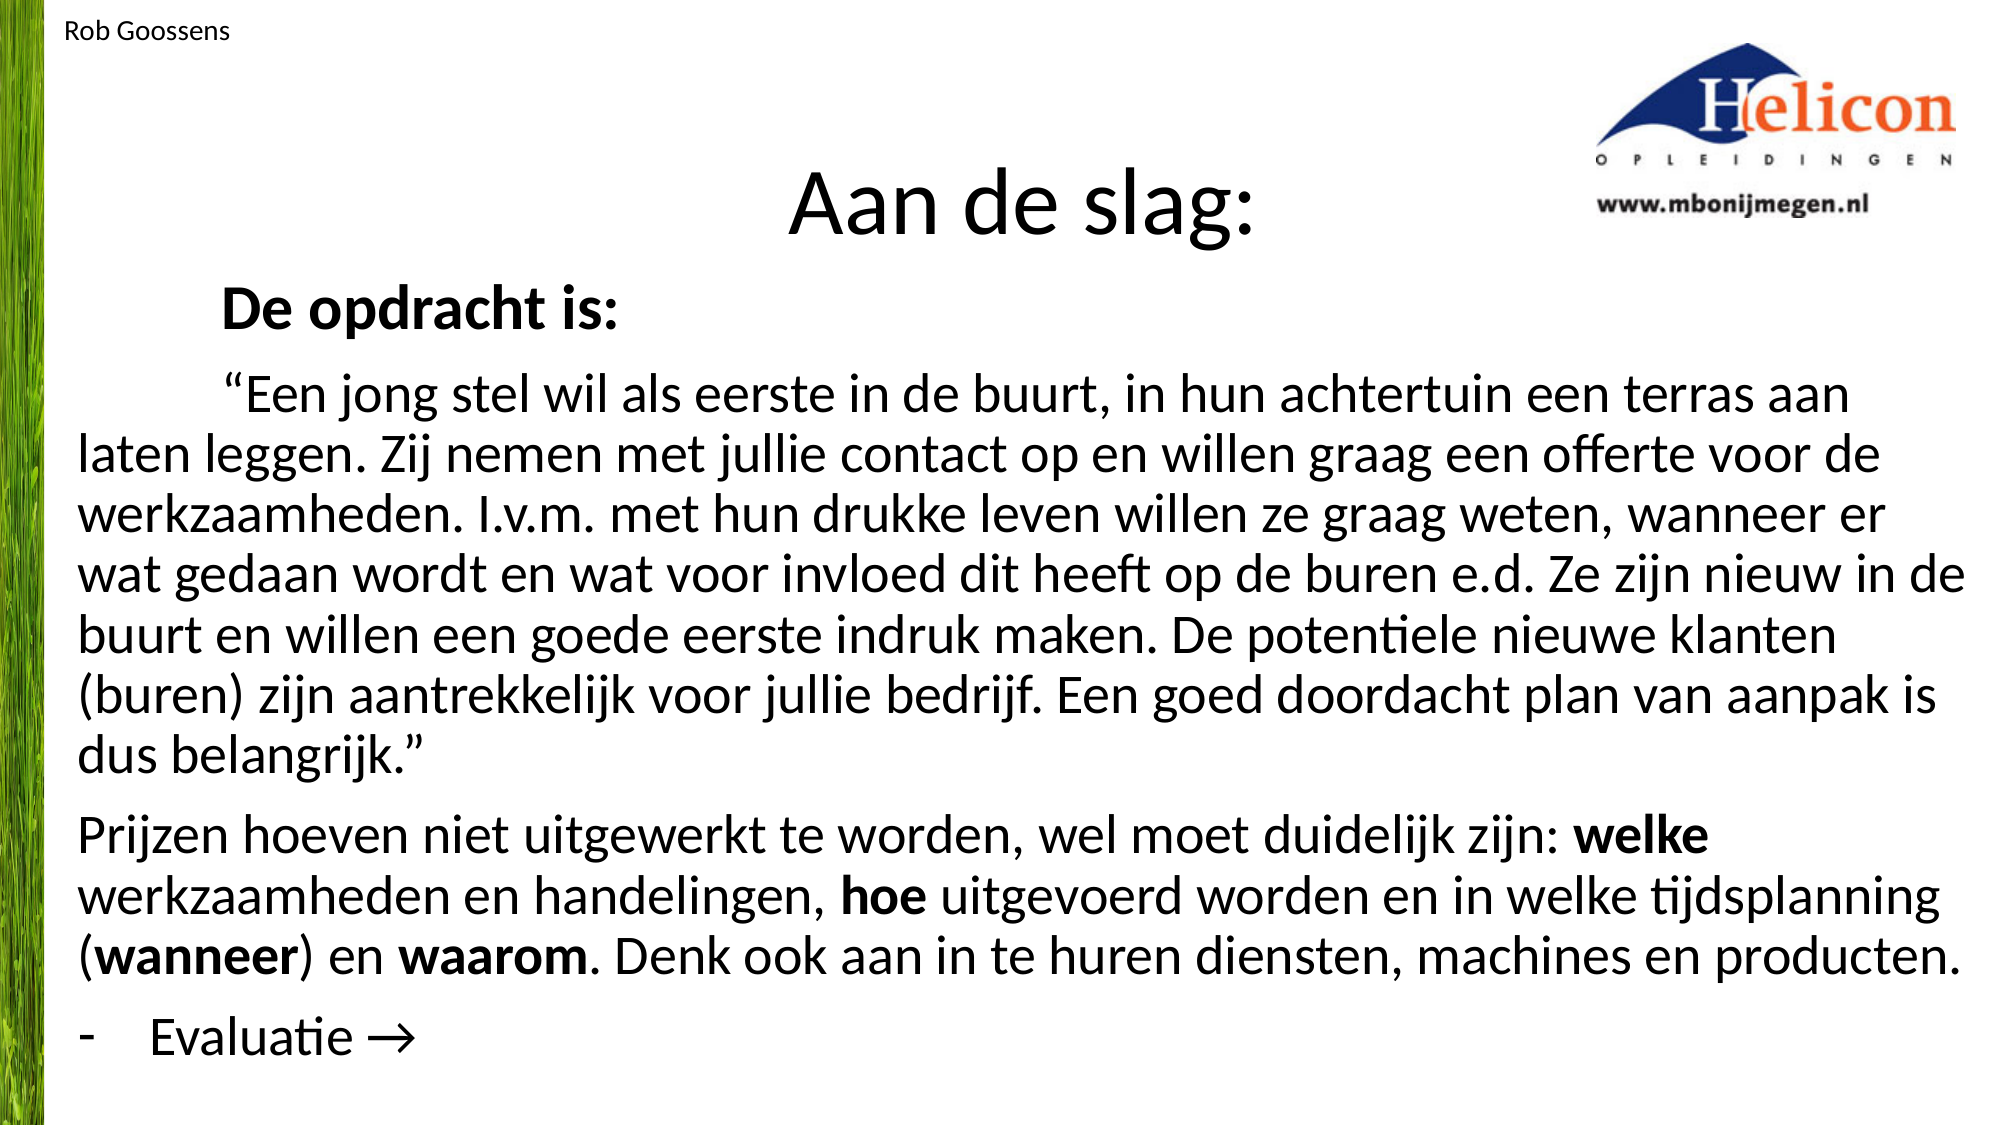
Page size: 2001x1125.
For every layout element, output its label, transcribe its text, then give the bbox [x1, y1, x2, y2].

text_box Rob Goossens [49, 3, 250, 54]
picture [1596, 43, 1956, 218]
text_box [0, 0, 45, 1125]
subtitle Aan de slag: De opdracht is: “Een jong stel wil als eerste in de buurt, in hun achtertuin een terras aan laten leggen. Zij nemen met jullie contact op en willen graag een offerte voor de werkzaamheden. I.v.m. met hun drukke leven willen ze graag weten, wanneer er wat gedaan wordt en wat voor invloed dit heeft op de buren e.d. Ze zijn nieuw in de buurt en willen een goede eerste indruk maken. De potentiele nieuwe klanten (buren) zijn aantrekkelijk voor jullie bedrijf. Een goed doordacht plan van aanpak is dus belangrijk.” Prijzen hoeven niet uitgewerkt te worden, wel moet duidelijk zijn: welke werkzaamheden en handelingen, hoe uitgevoerd worden en in welke tijdsplanning (wanneer) en waarom. Denk ook aan in te huren diensten, machines en producten. Evaluatie → [62, 143, 1985, 1106]
